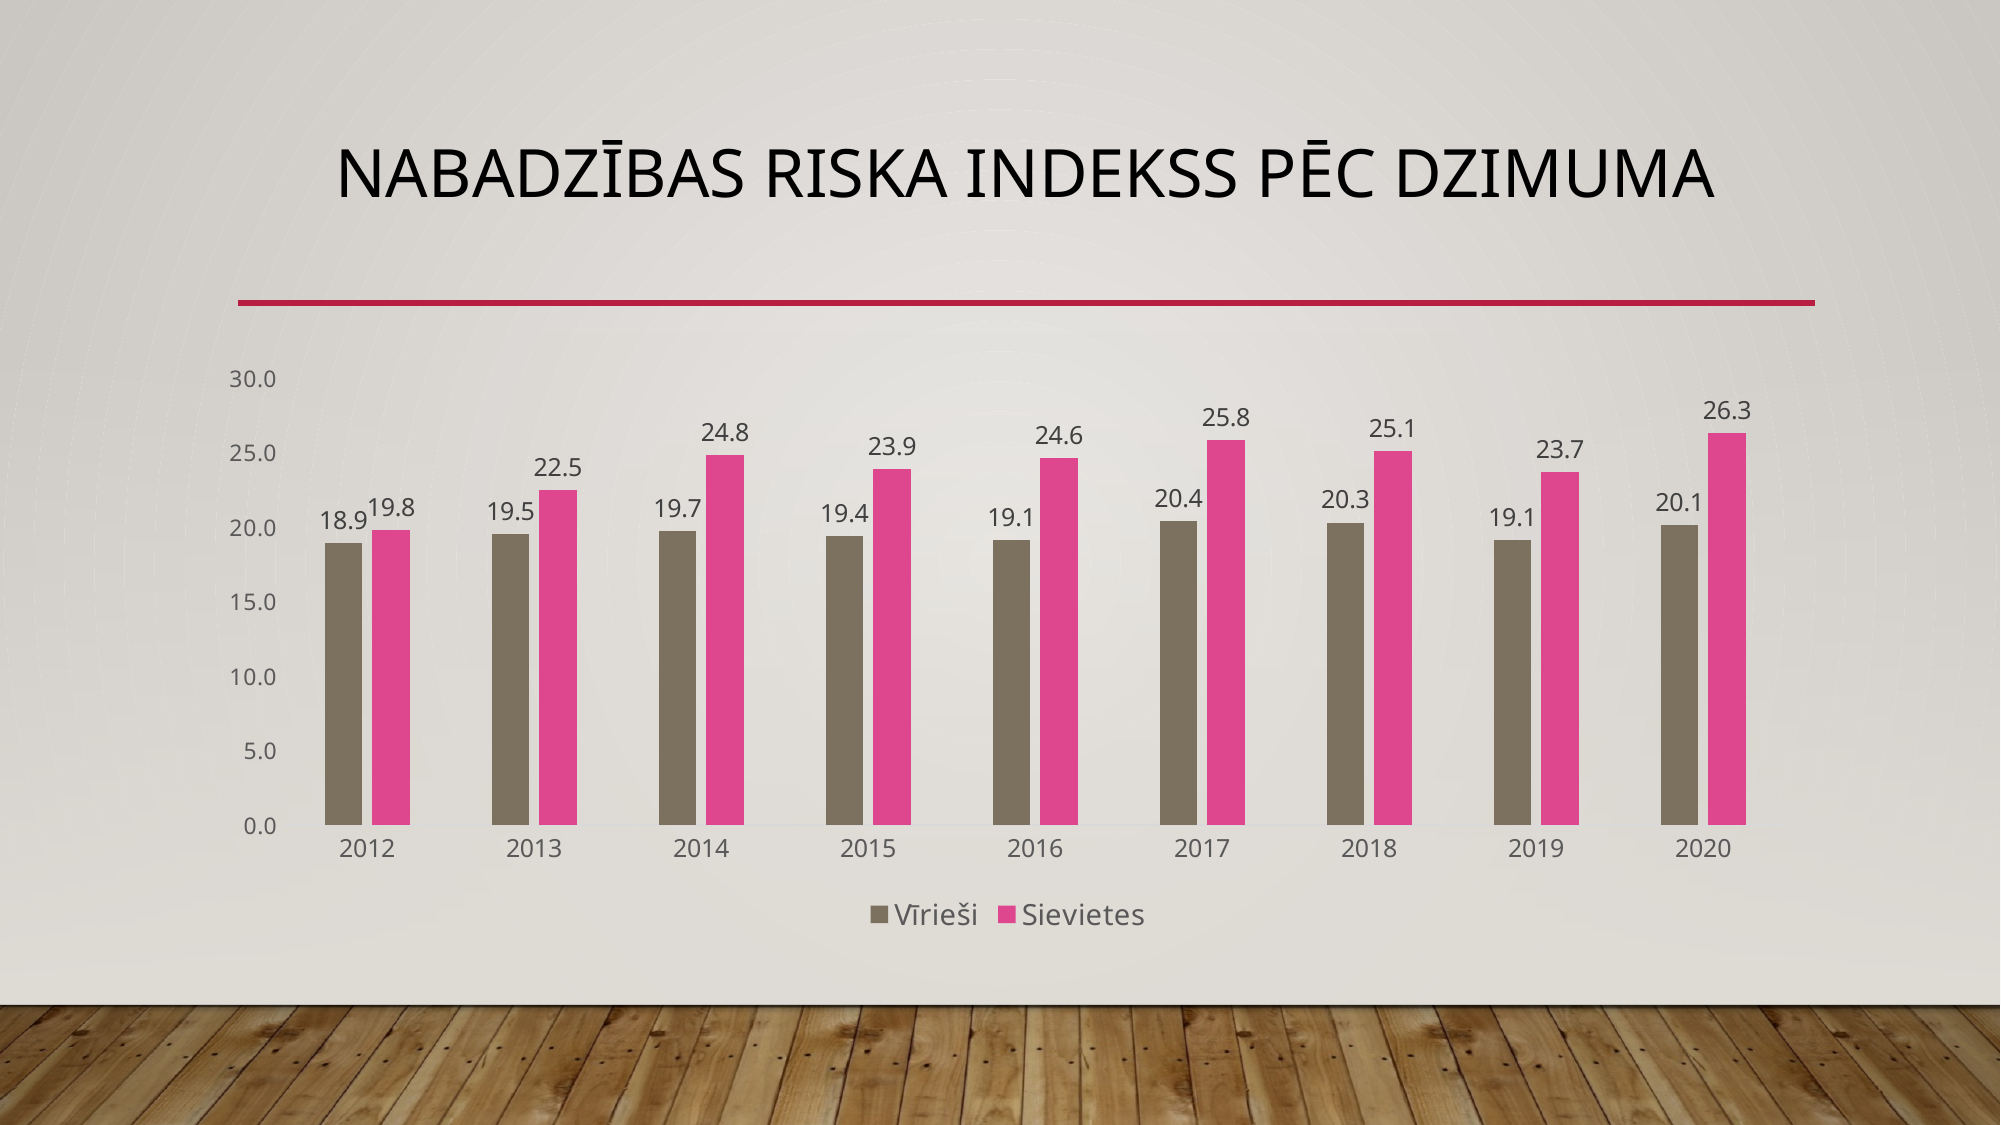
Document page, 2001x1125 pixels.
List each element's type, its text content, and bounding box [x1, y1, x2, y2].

title Nabadzības riska indekss pēc dzimuma [238, 131, 1814, 305]
picture [0, 1005, 2000, 1125]
chart [196, 350, 1820, 941]
